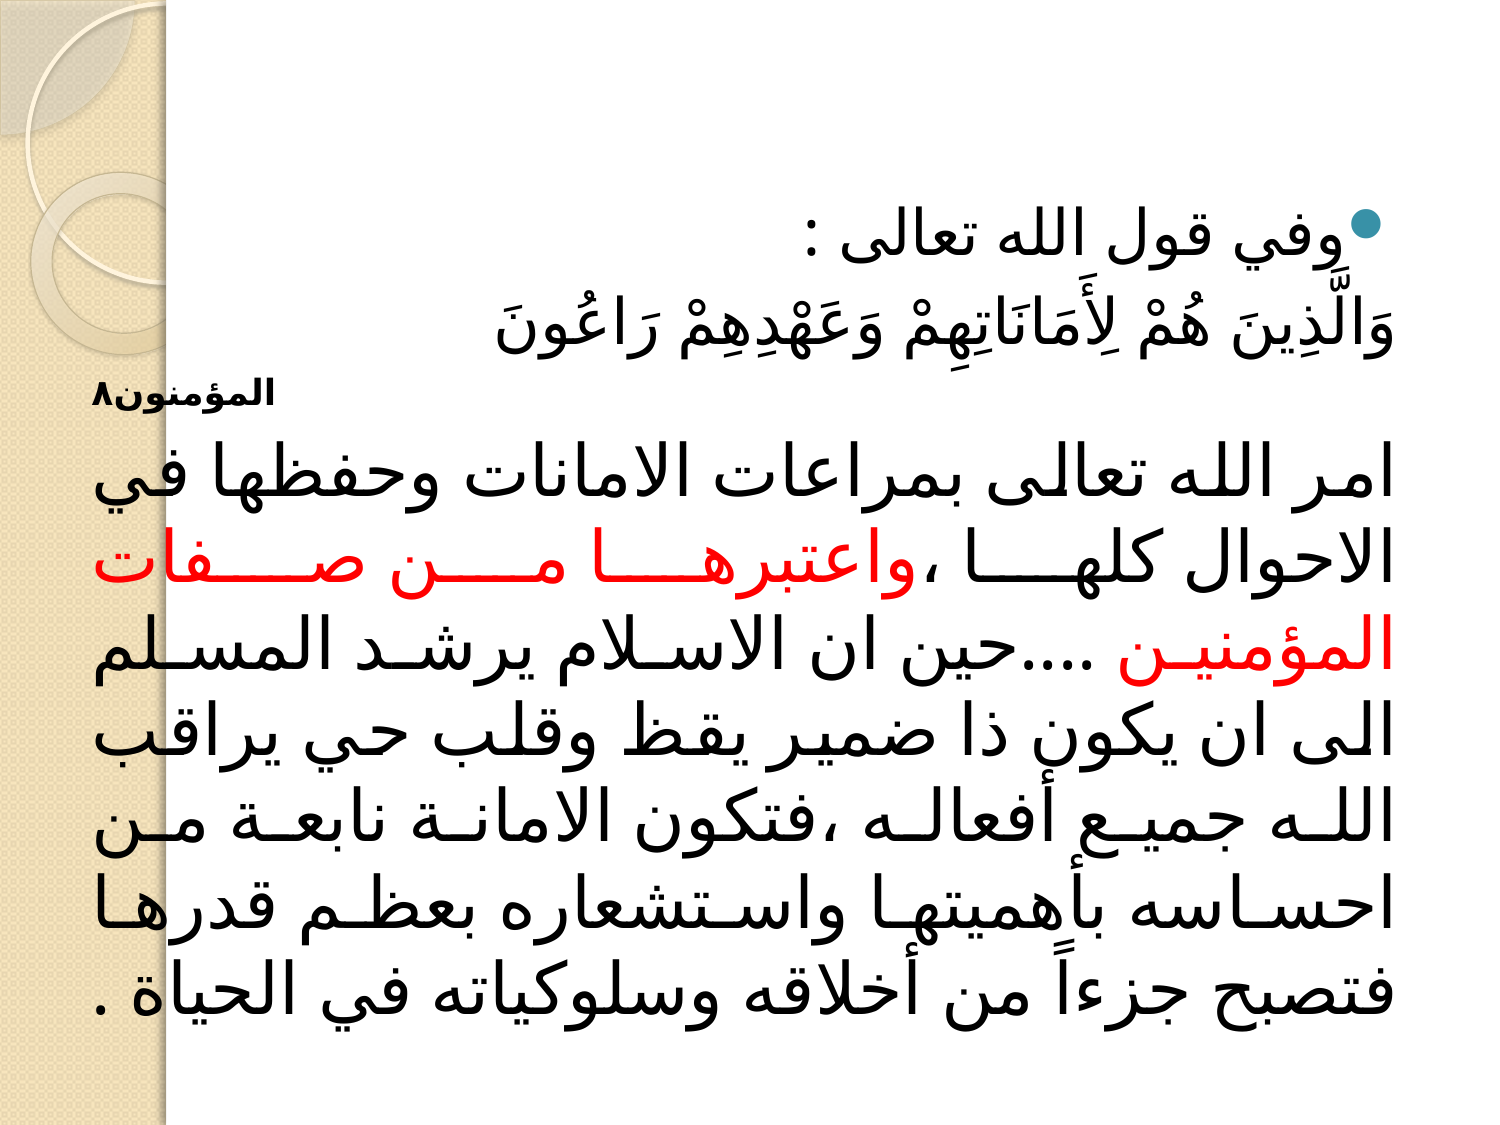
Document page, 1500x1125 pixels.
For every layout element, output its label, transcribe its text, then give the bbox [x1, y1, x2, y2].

list وفي قول الله تعالى : وَالَّذِينَ هُمْ لِأَمَانَاتِهِمْ وَعَهْدِهِمْ رَاعُونَ المؤمنون٨ امر الله تعالى بمراعات الامانات وحفظها في الاحوال كلها ،واعتبرها من صفات المؤمنين ....حين ان الاسلام يرشد المسلم الى ان يكون ذا ضمير يقظ وقلب حي يراقب الله جميع أفعاله ،فتكون الامانة نابعة من احساسه بأهميتها واستشعاره بعظم قدرها فتصبح جزءاً من أخلاقه وسلوكياته في الحياة . [76, 184, 1424, 1071]
